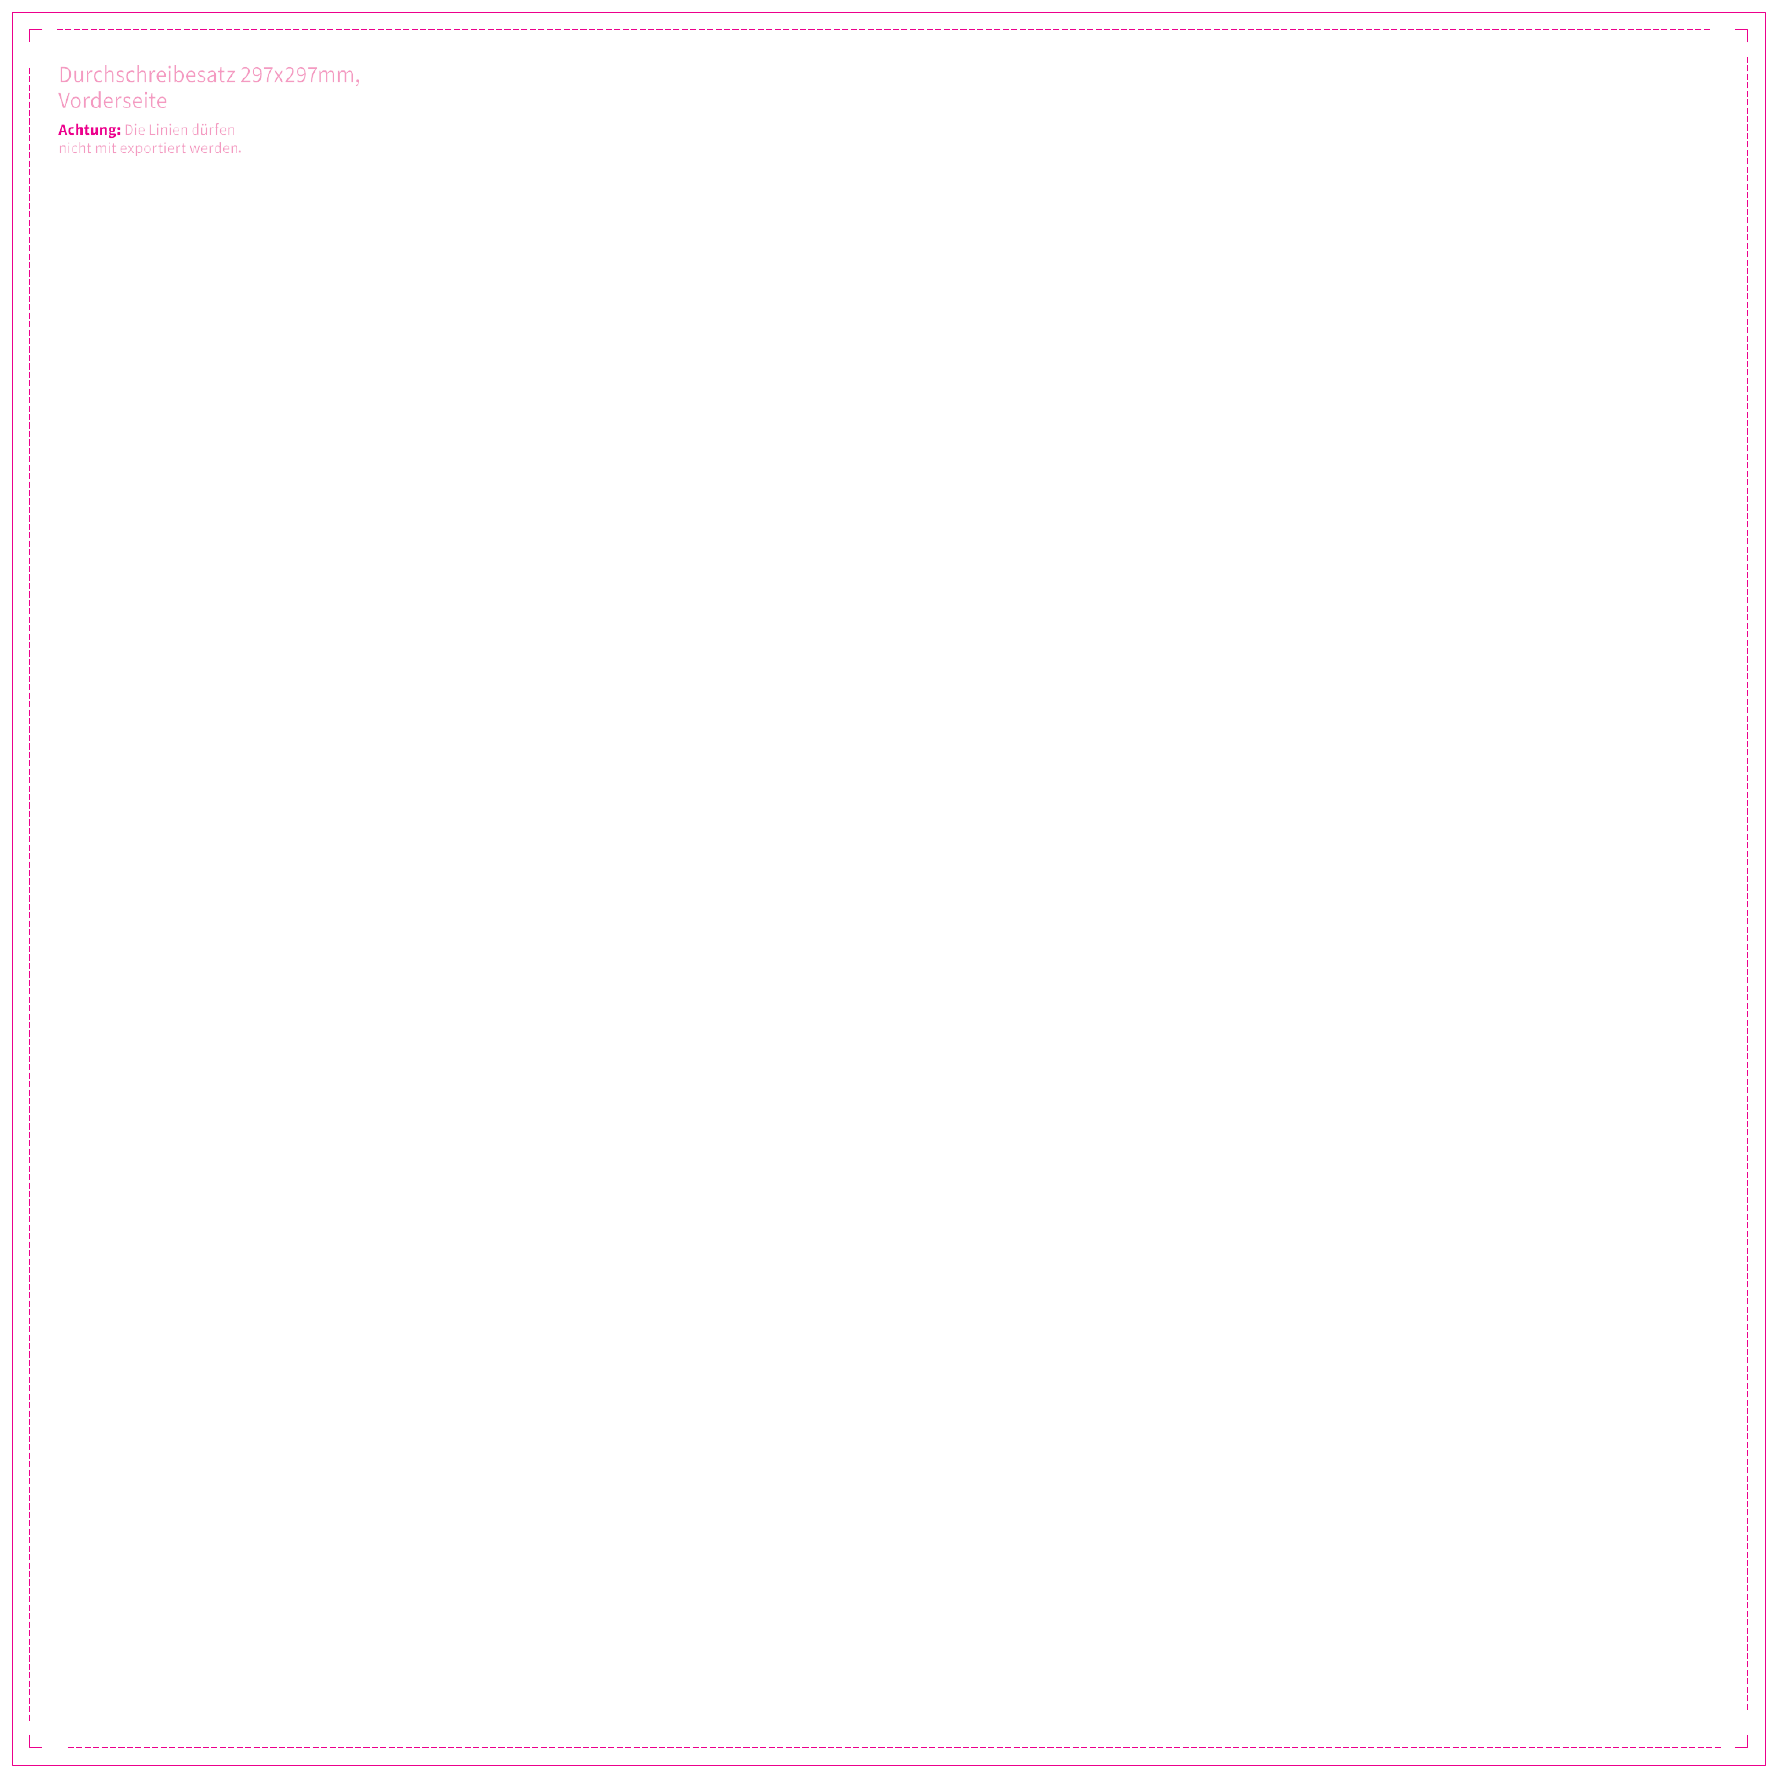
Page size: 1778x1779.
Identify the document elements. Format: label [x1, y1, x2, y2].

text_box [11, 11, 1766, 1766]
